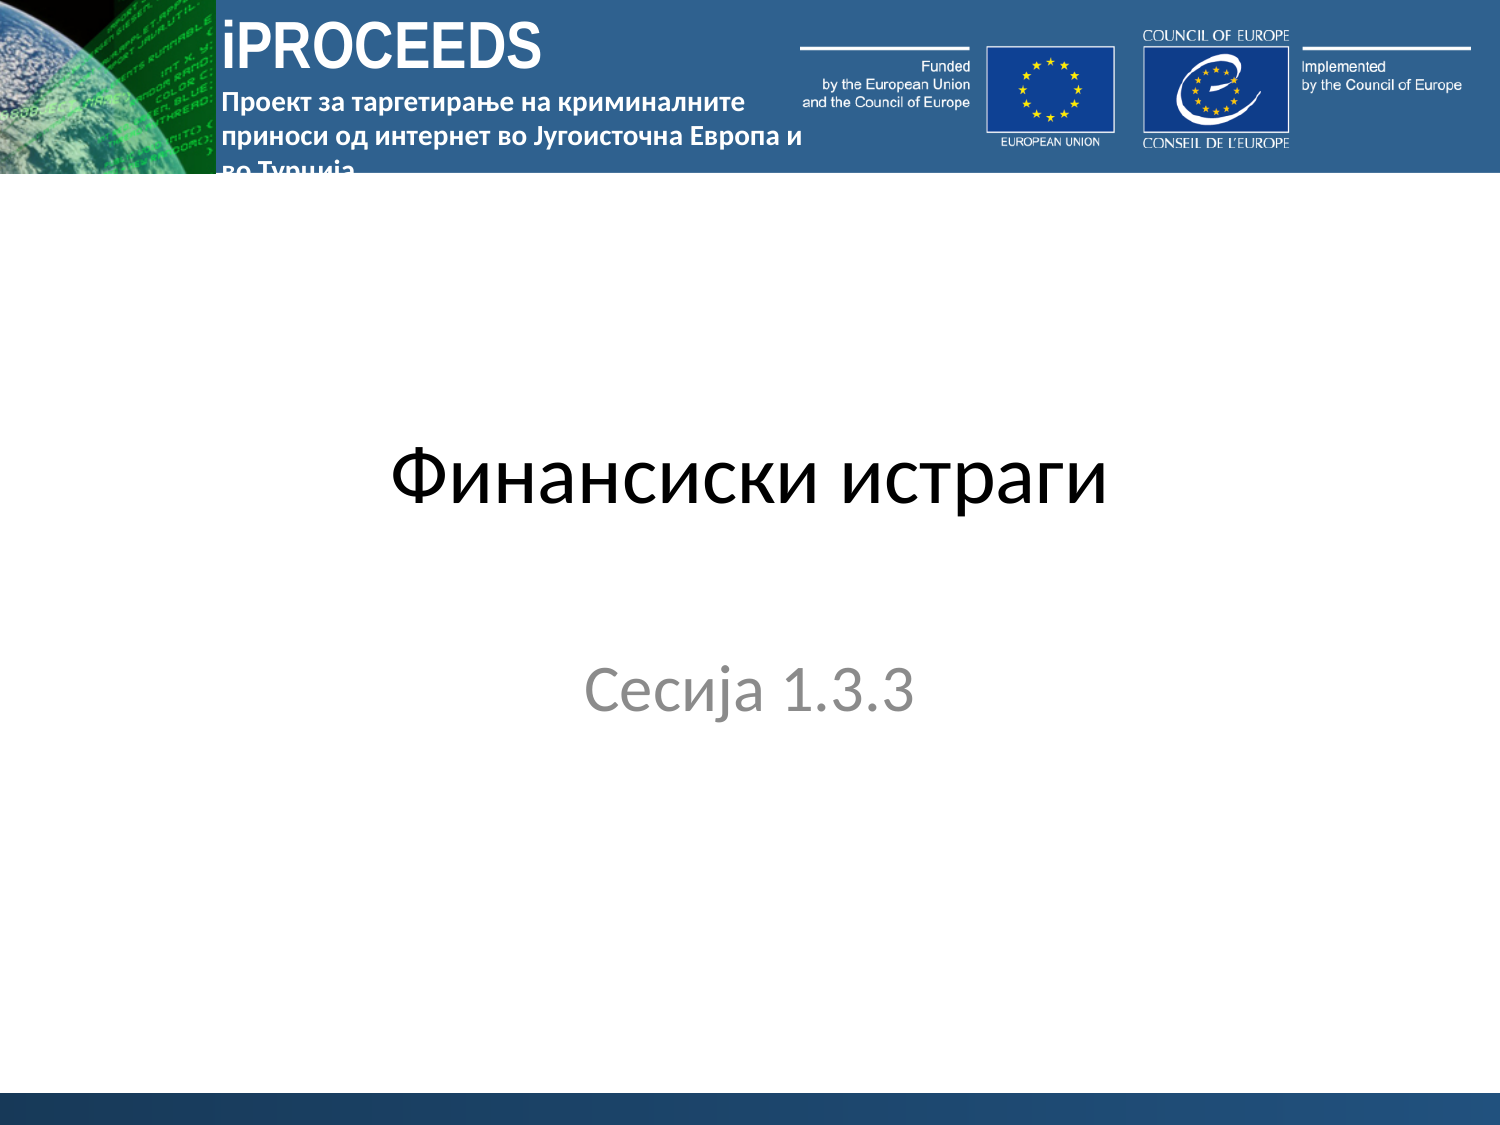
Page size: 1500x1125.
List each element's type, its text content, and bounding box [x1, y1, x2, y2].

title Финансиски истраги [112, 349, 1388, 591]
text_box [0, 1092, 1500, 1125]
picture [799, 30, 1471, 148]
subtitle Сесија 1.3.3 [225, 637, 1275, 925]
picture [0, 0, 216, 174]
text_box [833, 0, 1500, 175]
text_box iPROCEEDS Проект за таргетирање на криминалните приноси од интернет во Југоисточна Европа и во Турција [206, 0, 833, 234]
